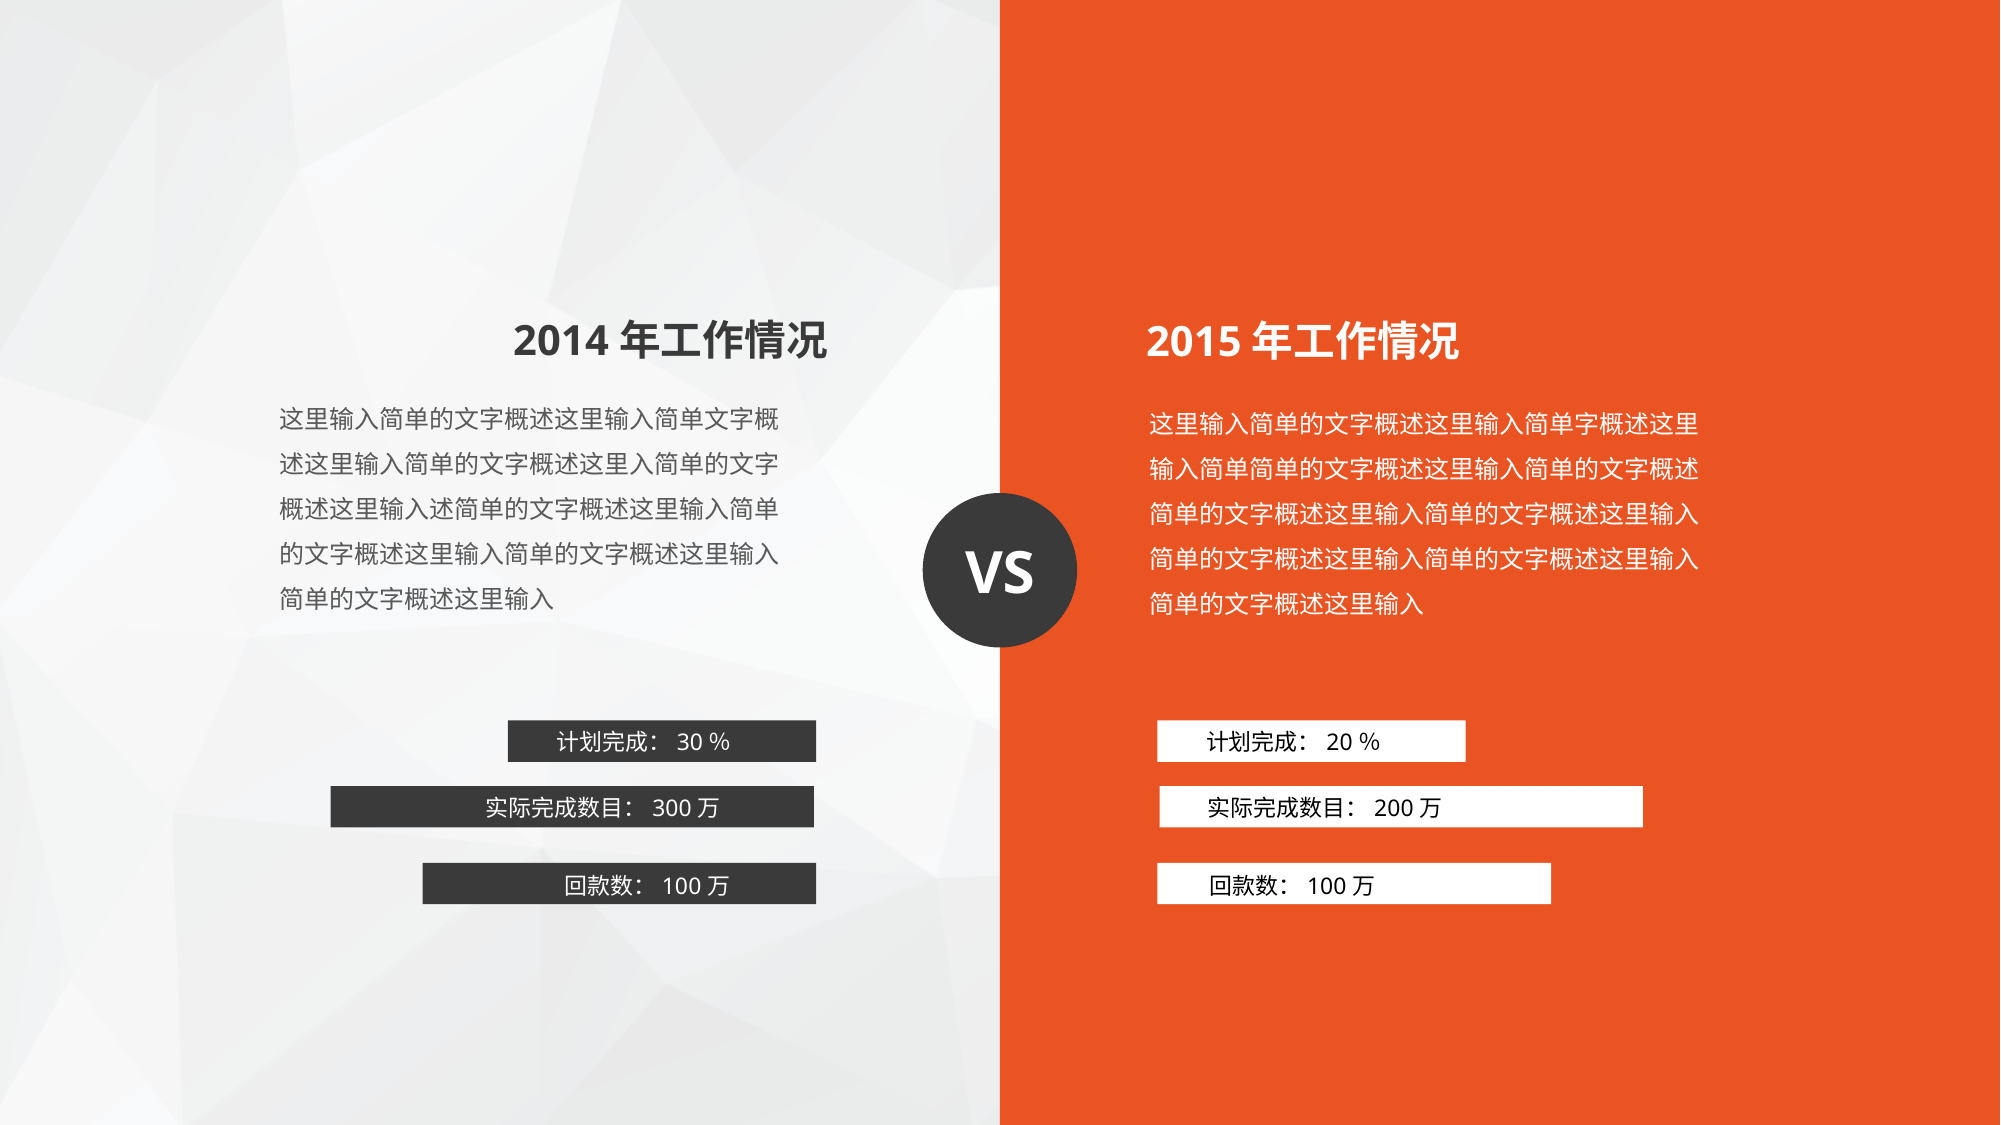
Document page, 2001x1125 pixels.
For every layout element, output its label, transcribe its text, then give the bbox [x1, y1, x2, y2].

text_box [422, 862, 817, 905]
text_box 计划完成：20％ [1191, 720, 1397, 763]
text_box [330, 785, 815, 828]
text_box 实际完成数目：200万 [1192, 786, 1458, 829]
text_box 这里输入简单的文字概述这里输入简单文字概 述这里输入简单的文字概述这里入简单的文字 概述这里输入述简单的文字概述这里输入简单 的文字概述这里输入简单的文字概述这里输入 简单的文字概述这里输入 [265, 381, 856, 621]
text_box 回款数：100万 [1194, 863, 1391, 906]
text_box VS [921, 491, 1079, 649]
text_box 2014年工作情况 [396, 306, 843, 371]
text_box 这里输入简单的文字概述这里输入简单字概述这里输入简单简单的文字概述这里输入简单的文字概述简单的文字概述这里输入简单的文字概述这里输入简单的文字概述这里输入简单的文字概述这里输入简单的文字概述这里输入 [1135, 386, 1735, 626]
text_box [507, 719, 817, 763]
picture [0, 0, 999, 1125]
text_box [999, 0, 2000, 1125]
text_box 计划完成：30％ [541, 720, 747, 763]
text_box 实际完成数目：300万 [471, 786, 736, 829]
text_box 回款数：100万 [549, 863, 745, 906]
text_box [1159, 785, 1644, 828]
text_box 2015年工作情况 [1131, 307, 1578, 373]
text_box [1156, 719, 1467, 763]
text_box [1156, 862, 1552, 905]
